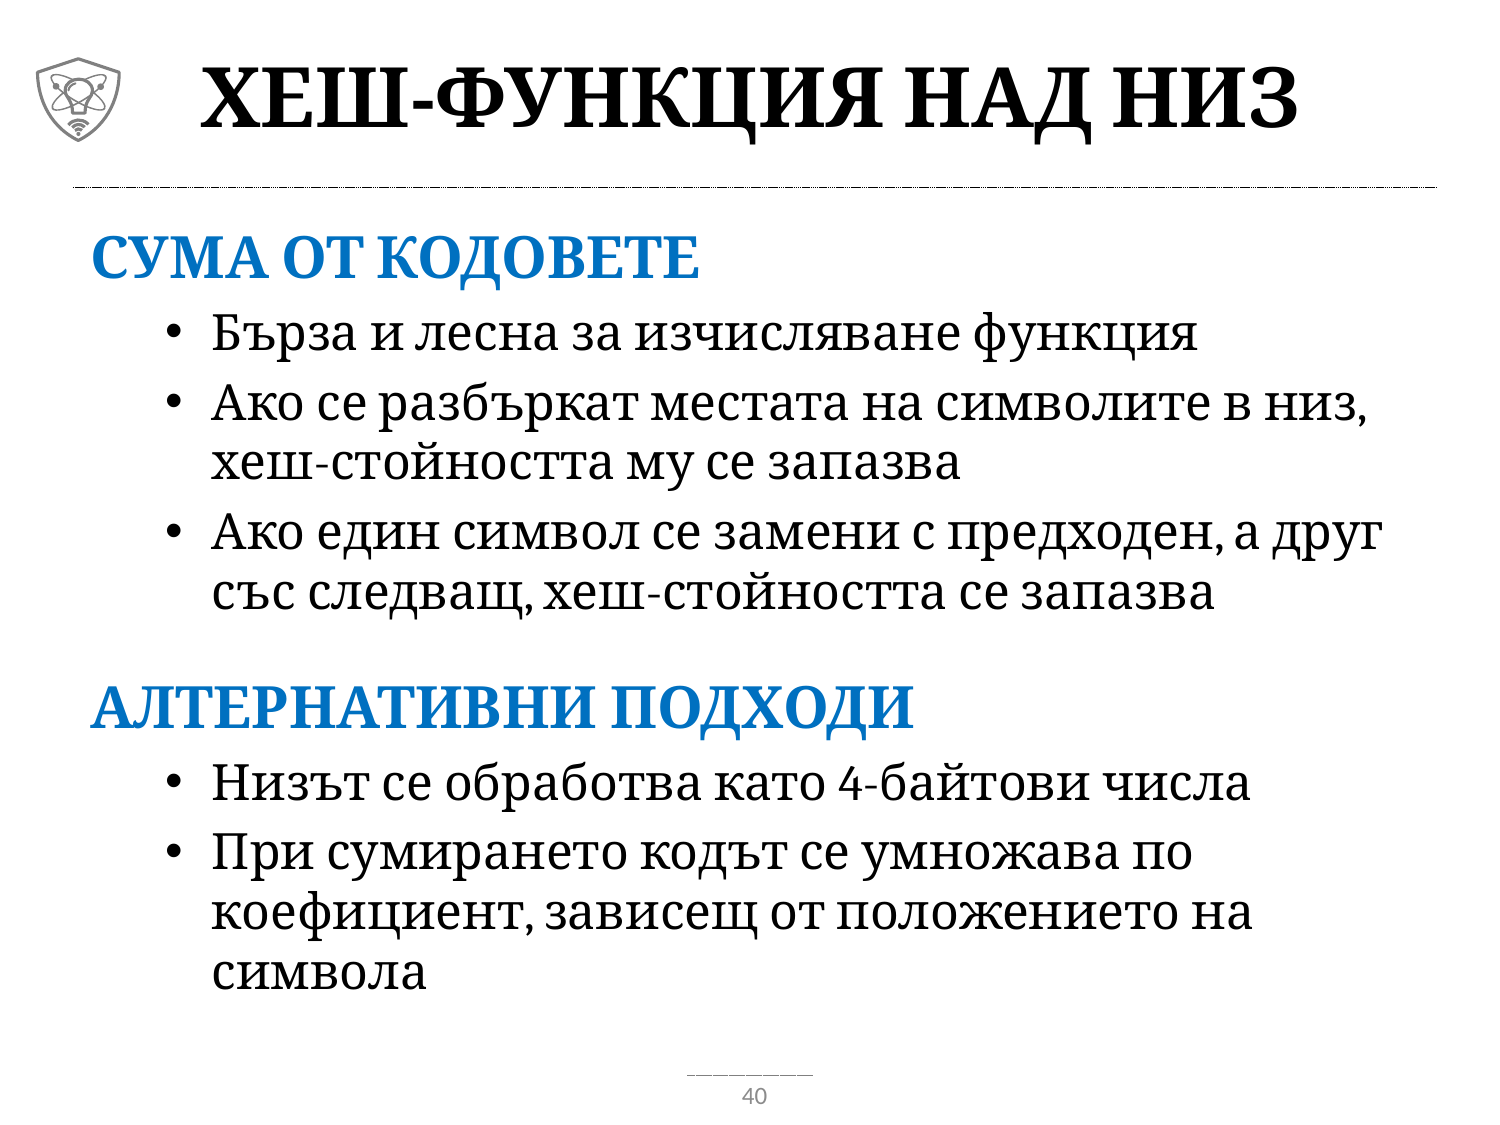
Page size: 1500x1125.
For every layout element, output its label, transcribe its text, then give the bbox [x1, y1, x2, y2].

slide_number 40 [579, 1065, 930, 1125]
list Сума от кодовете Бърза и лесна за изчисляване функция Ако се разбъркат местата на символите в низ, хеш-стойността му се запазва Ако един символ се замени с предходен, а друг със следващ, хеш-стойността се запазва Алтернативни подходи Низът се обработва като 4-байтови числа При сумирането кодът се умножава по коефициент, зависещ от положението на символа [75, 212, 1450, 1063]
title Хеш-функция над низ [0, 0, 1500, 188]
